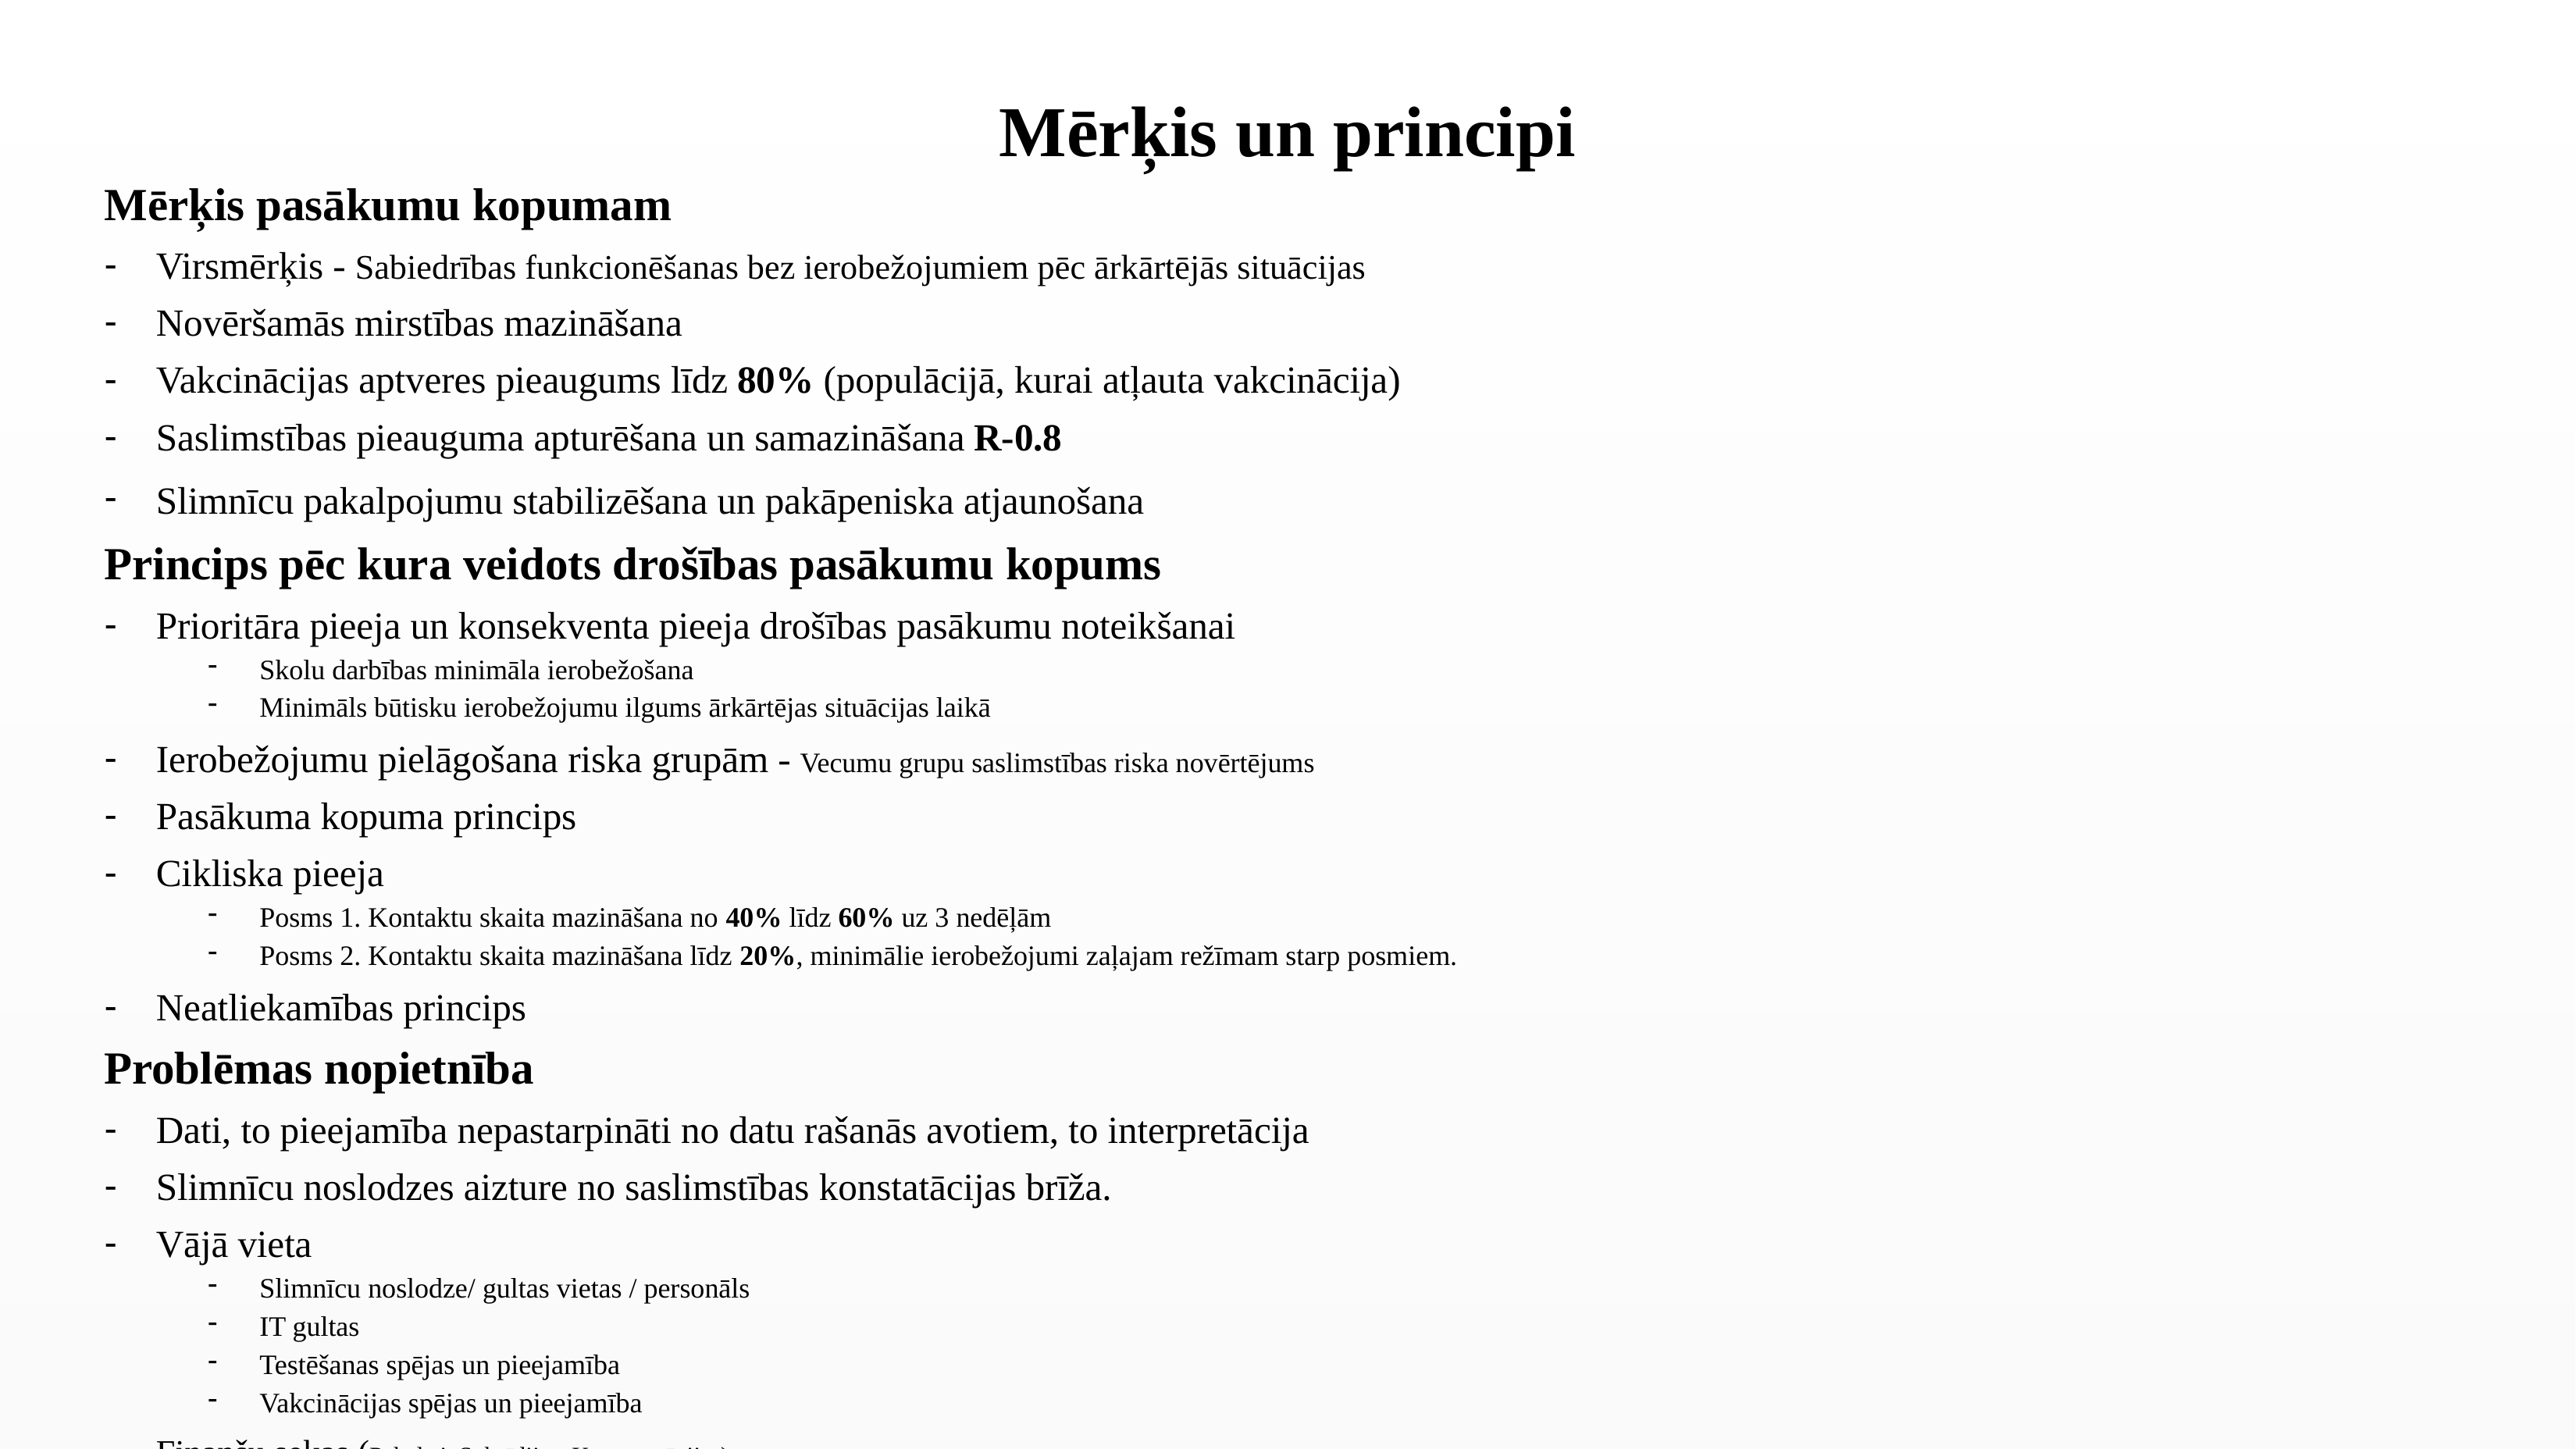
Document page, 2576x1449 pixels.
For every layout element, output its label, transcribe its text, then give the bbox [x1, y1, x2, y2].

list Mērķis pasākumu kopumam Virsmērķis - Sabiedrības funkcionēšanas bez ierobežojumiem pēc ārkārtējās situācijas Novēršamās mirstības mazināšana Vakcinācijas aptveres pieaugums līdz 80% (populācijā, kurai atļauta vakcinācija) Saslimstības pieauguma apturēšana un samazināšana R-0.8 Slimnīcu pakalpojumu stabilizēšana un pakāpeniska atjaunošana Princips pēc kura veidots drošības pasākumu kopums Prioritāra pieeja un konsekventa pieeja drošības pasākumu noteikšanai Skolu darbības minimāla ierobežošana Minimāls būtisku ierobežojumu ilgums ārkārtējas situācijas laikā Ierobežojumu pielāgošana riska grupām - Vecumu grupu saslimstības riska novērtējums Pasākuma kopuma princips Cikliska pieeja Posms 1. Kontaktu skaita mazināšana no 40% līdz 60% uz 3 nedēļām Posms 2. Kontaktu skaita mazināšana līdz 20%, minimālie ierobežojumi zaļajam režīmam starp posmiem. Neatliekamības princips Problēmas nopietnība Dati, to pieejamība nepastarpināti no datu rašanās avotiem, to interpretācija Slimnīcu noslodzes aizture no saslimstības konstatācijas brīža. Vājā vieta Slimnīcu noslodze/ gultas vietas / personāls IT gultas Testēšanas spējas un pieejamība Vakcinācijas spējas un pieejamība Finanšu sekas (Pabalsti, Subsīdijas, Kompensācijas) [92, 174, 2507, 1449]
title Mērķis un principi [176, 77, 2399, 174]
